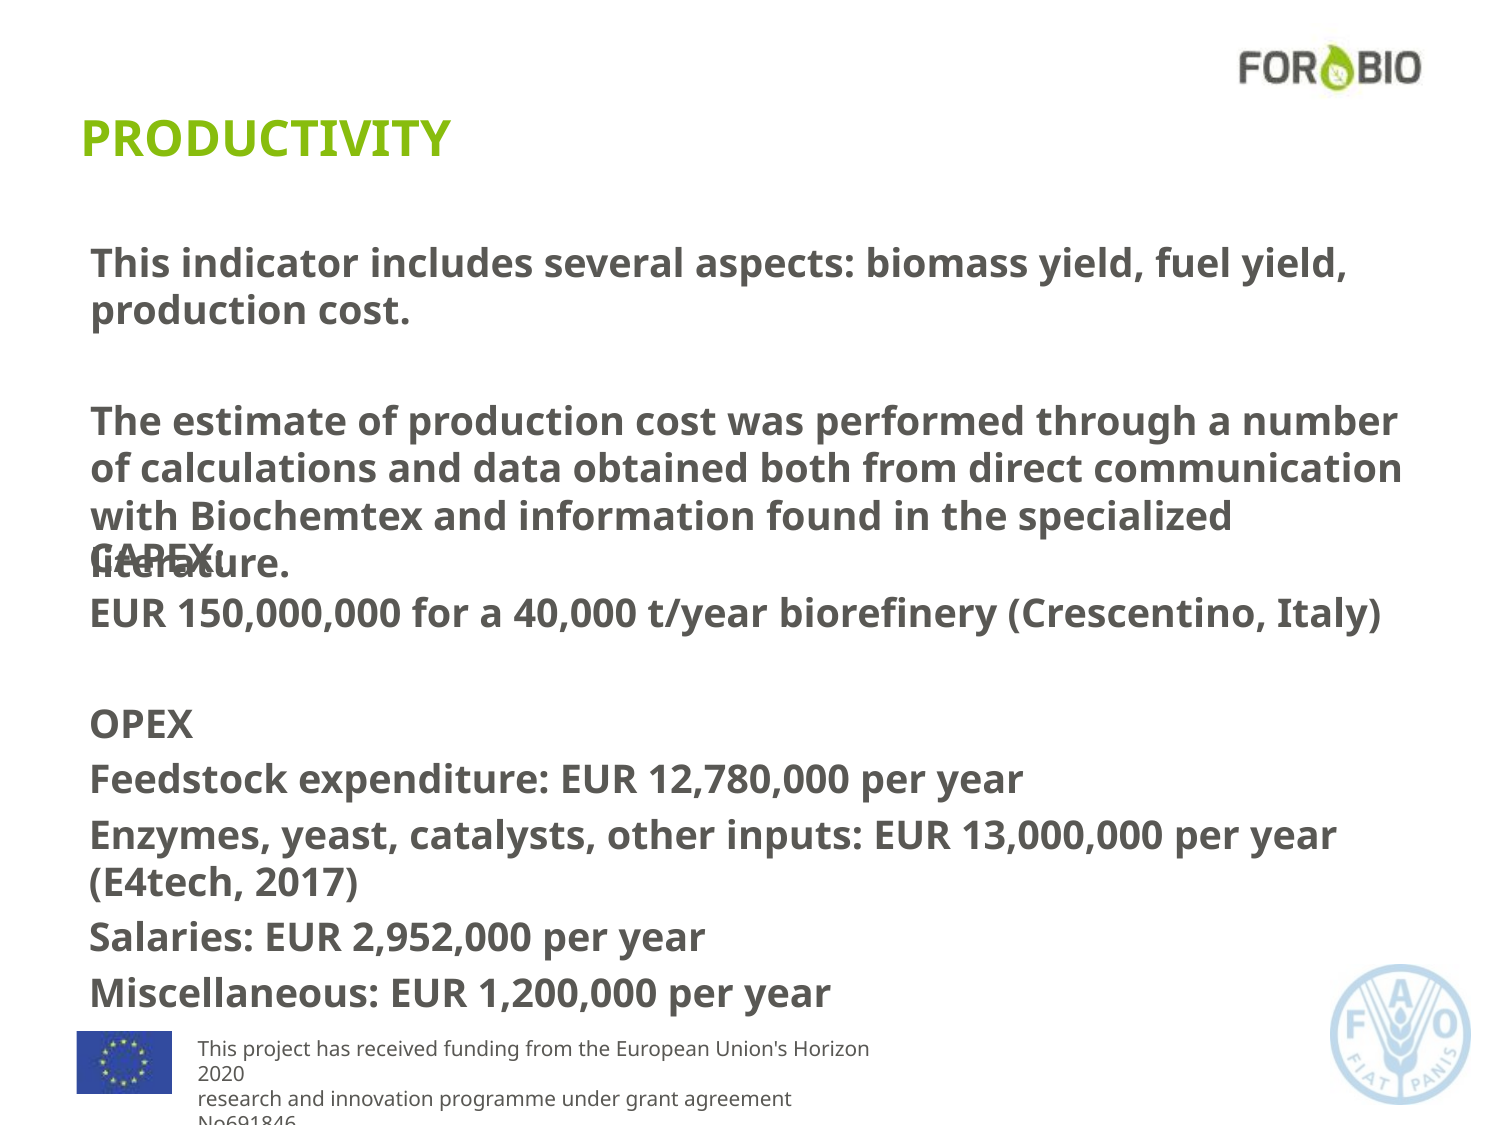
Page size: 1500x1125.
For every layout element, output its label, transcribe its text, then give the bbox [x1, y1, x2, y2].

title PRODUCTIVITY [64, 42, 1235, 231]
text_box CAPEX: EUR 150,000,000 for a 40,000 t/year biorefinery (Crescentino, Italy) OPEX Feedstock expenditure: EUR 12,780,000 per year Enzymes, yeast, catalysts, other inputs: EUR 13,000,000 per year (E4tech, 2017) Salaries: EUR 2,952,000 per year Miscellaneous: EUR 1,200,000 per year [73, 525, 1424, 775]
text_box This indicator includes several aspects: biomass yield, fuel yield, production cost. The estimate of production cost was performed through a number of calculations and data obtained both from direct communication with Biochemtex and information found in the specialized literature. [74, 230, 1425, 516]
picture [76, 1031, 172, 1094]
picture [1330, 963, 1471, 1105]
picture [1187, 23, 1473, 114]
